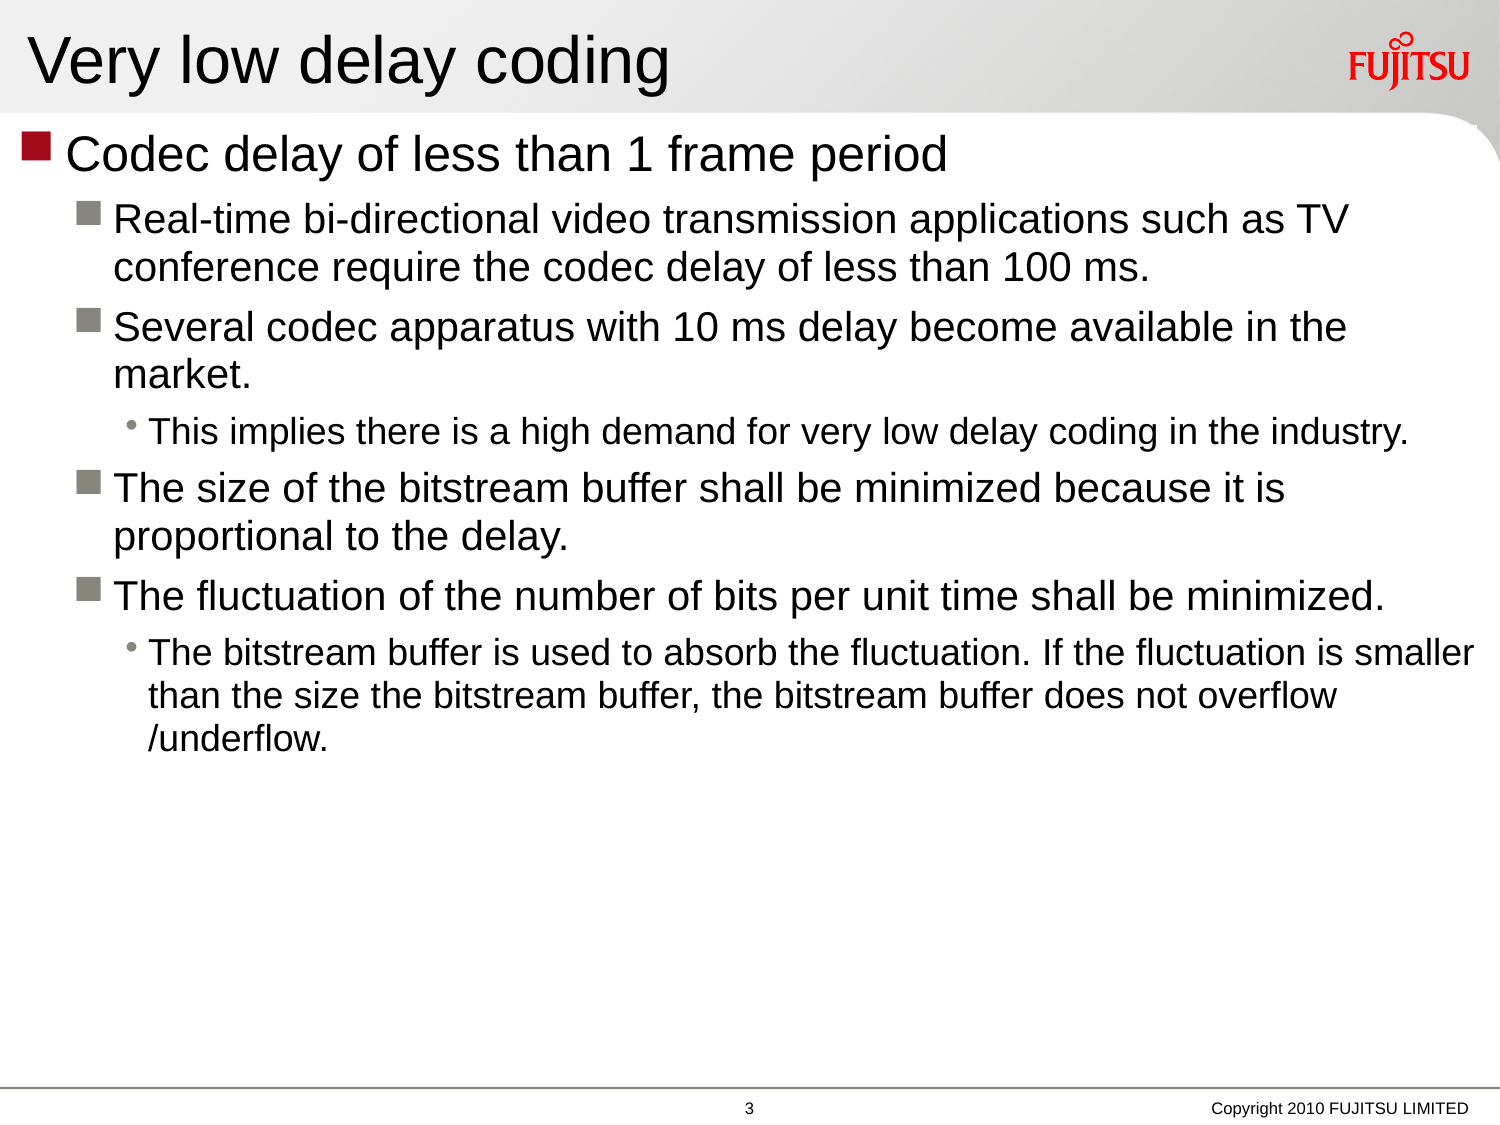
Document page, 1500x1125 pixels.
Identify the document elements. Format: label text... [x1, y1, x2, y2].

list Codec delay of less than 1 frame period Real-time bi-directional video transmission applications such as TV conference require the codec delay of less than 100 ms. Several codec apparatus with 10 ms delay become available in the market. This implies there is a high demand for very low delay coding in the industry. The size of the bitstream buffer shall be minimized because it is proportional to the delay. The fluctuation of the number of bits per unit time shall be minimized. The bitstream buffer is used to absorb the fluctuation. If the fluctuation is smaller than the size the bitstream buffer, the bitstream buffer does not overflow /underflow. [17, 125, 1477, 799]
picture [0, 0, 1500, 176]
title Very low delay coding [27, 0, 1318, 114]
slide_number 2 [705, 1091, 795, 1125]
footer Copyright 2010 FUJITSU LIMITED [809, 1091, 1470, 1125]
